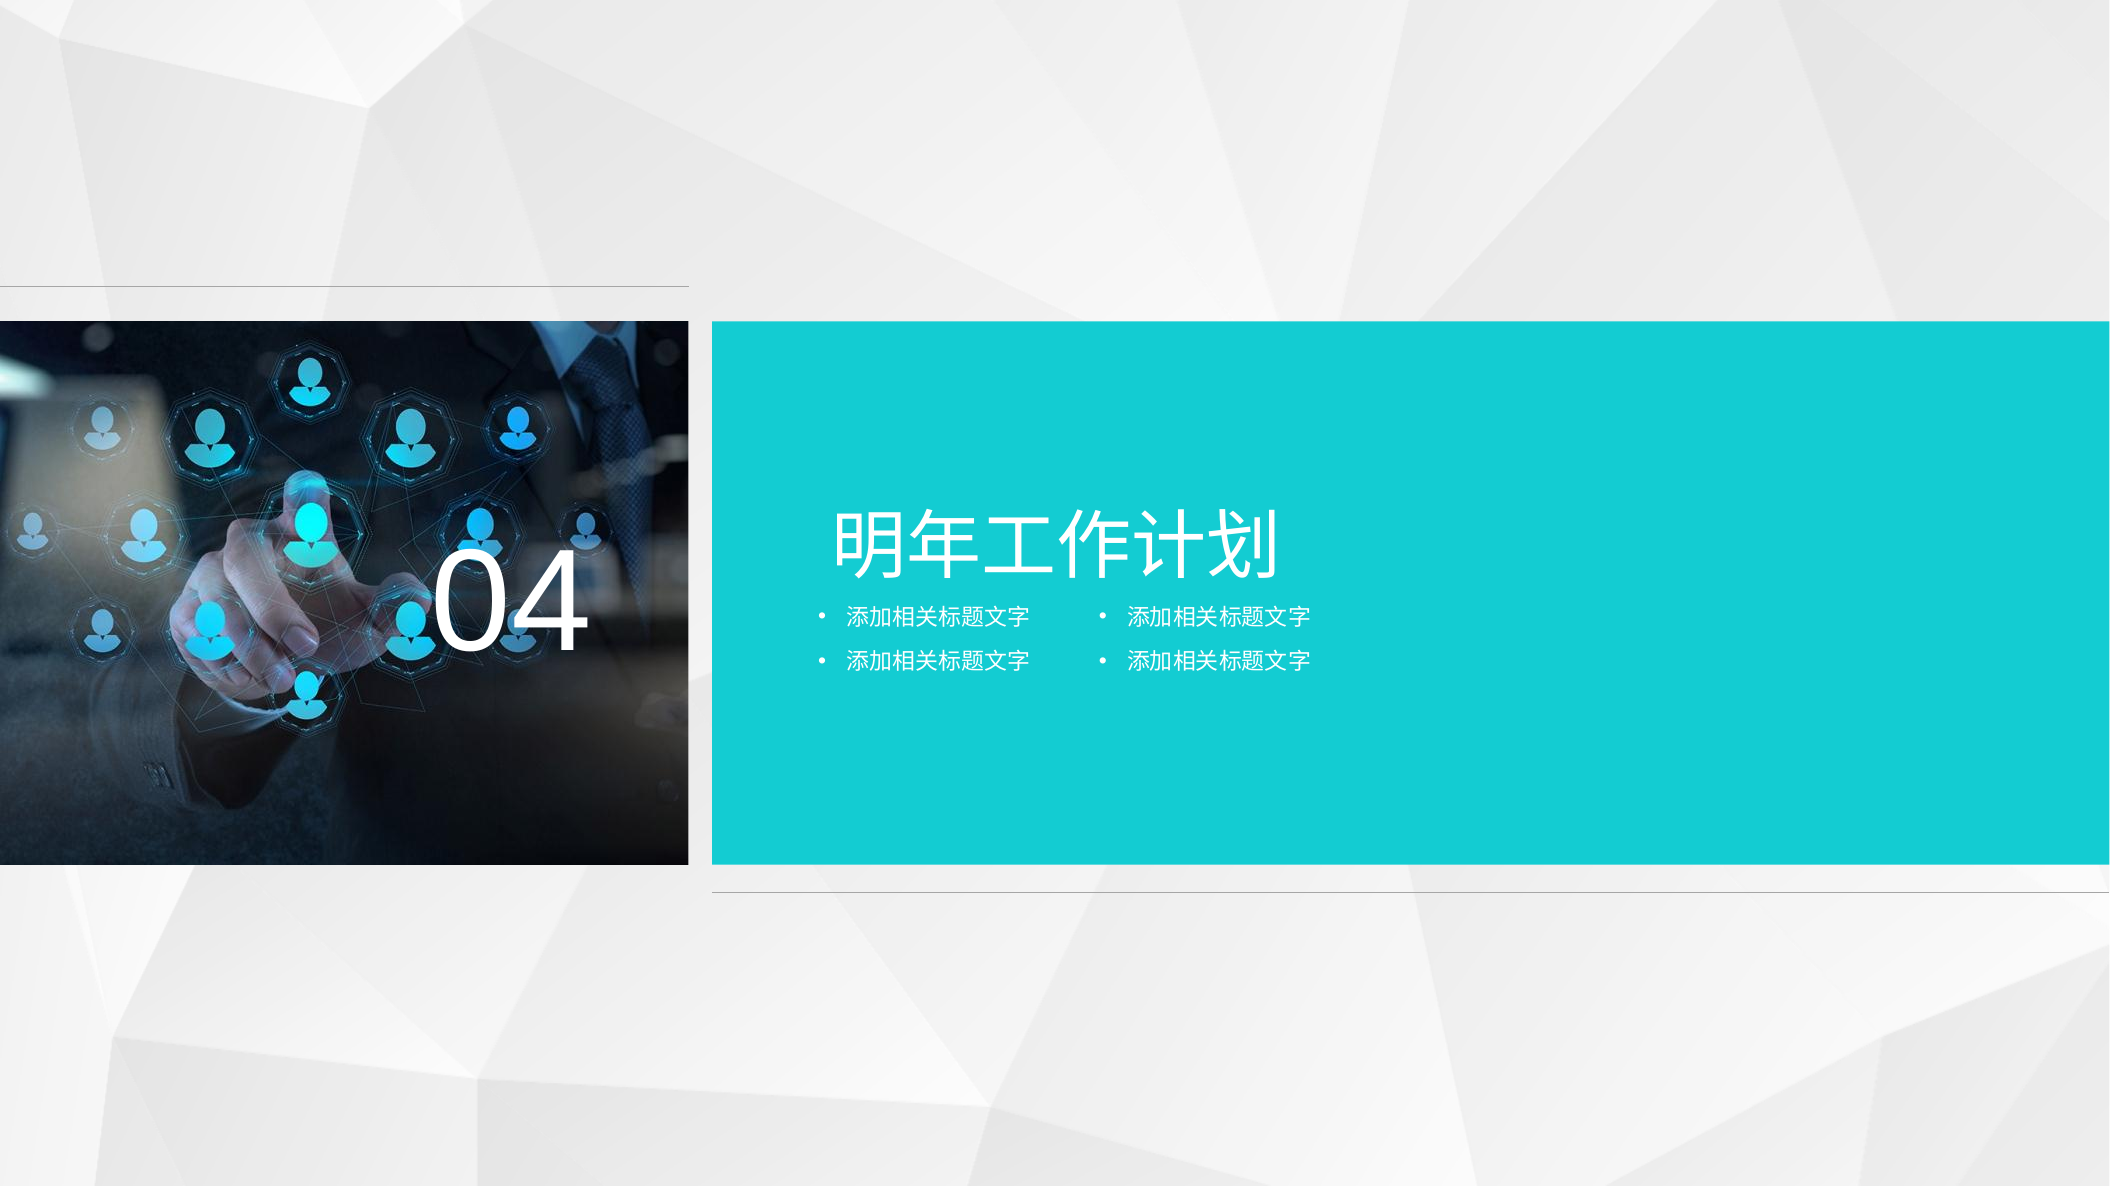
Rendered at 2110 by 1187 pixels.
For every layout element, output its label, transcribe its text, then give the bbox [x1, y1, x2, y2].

text_box 04 [394, 497, 628, 687]
text_box [711, 320, 2110, 866]
text_box 添加相关标题文字 [1084, 594, 1327, 638]
text_box 添加相关标题文字 [1084, 639, 1327, 682]
text_box [0, 320, 689, 866]
text_box 添加相关标题文字 [803, 639, 1046, 682]
picture [0, 0, 2110, 1186]
text_box 添加相关标题文字 [803, 594, 1046, 638]
text_box 明年工作计划 [794, 497, 1318, 588]
